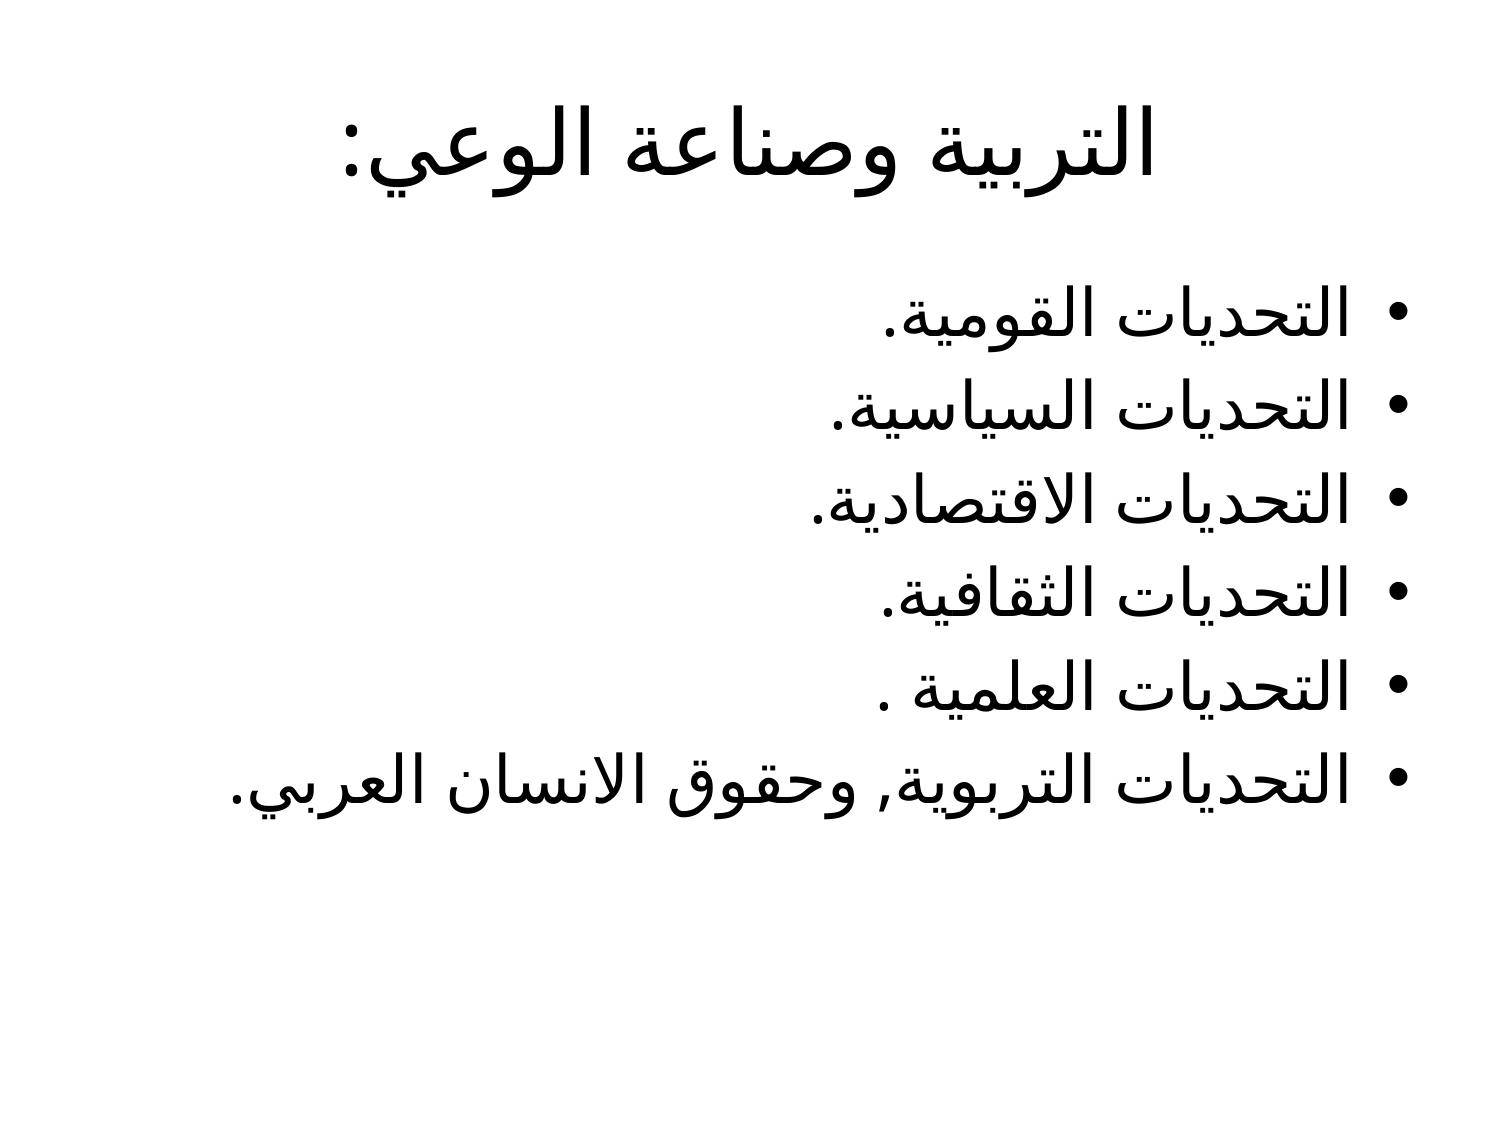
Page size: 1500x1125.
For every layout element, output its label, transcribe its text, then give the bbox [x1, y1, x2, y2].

title التربية وصناعة الوعي: [75, 45, 1425, 233]
list التحديات القومية. التحديات السياسية. التحديات الاقتصادية. التحديات الثقافية. التحديات العلمية . التحديات التربوية, وحقوق الانسان العربي. [75, 262, 1425, 1005]
